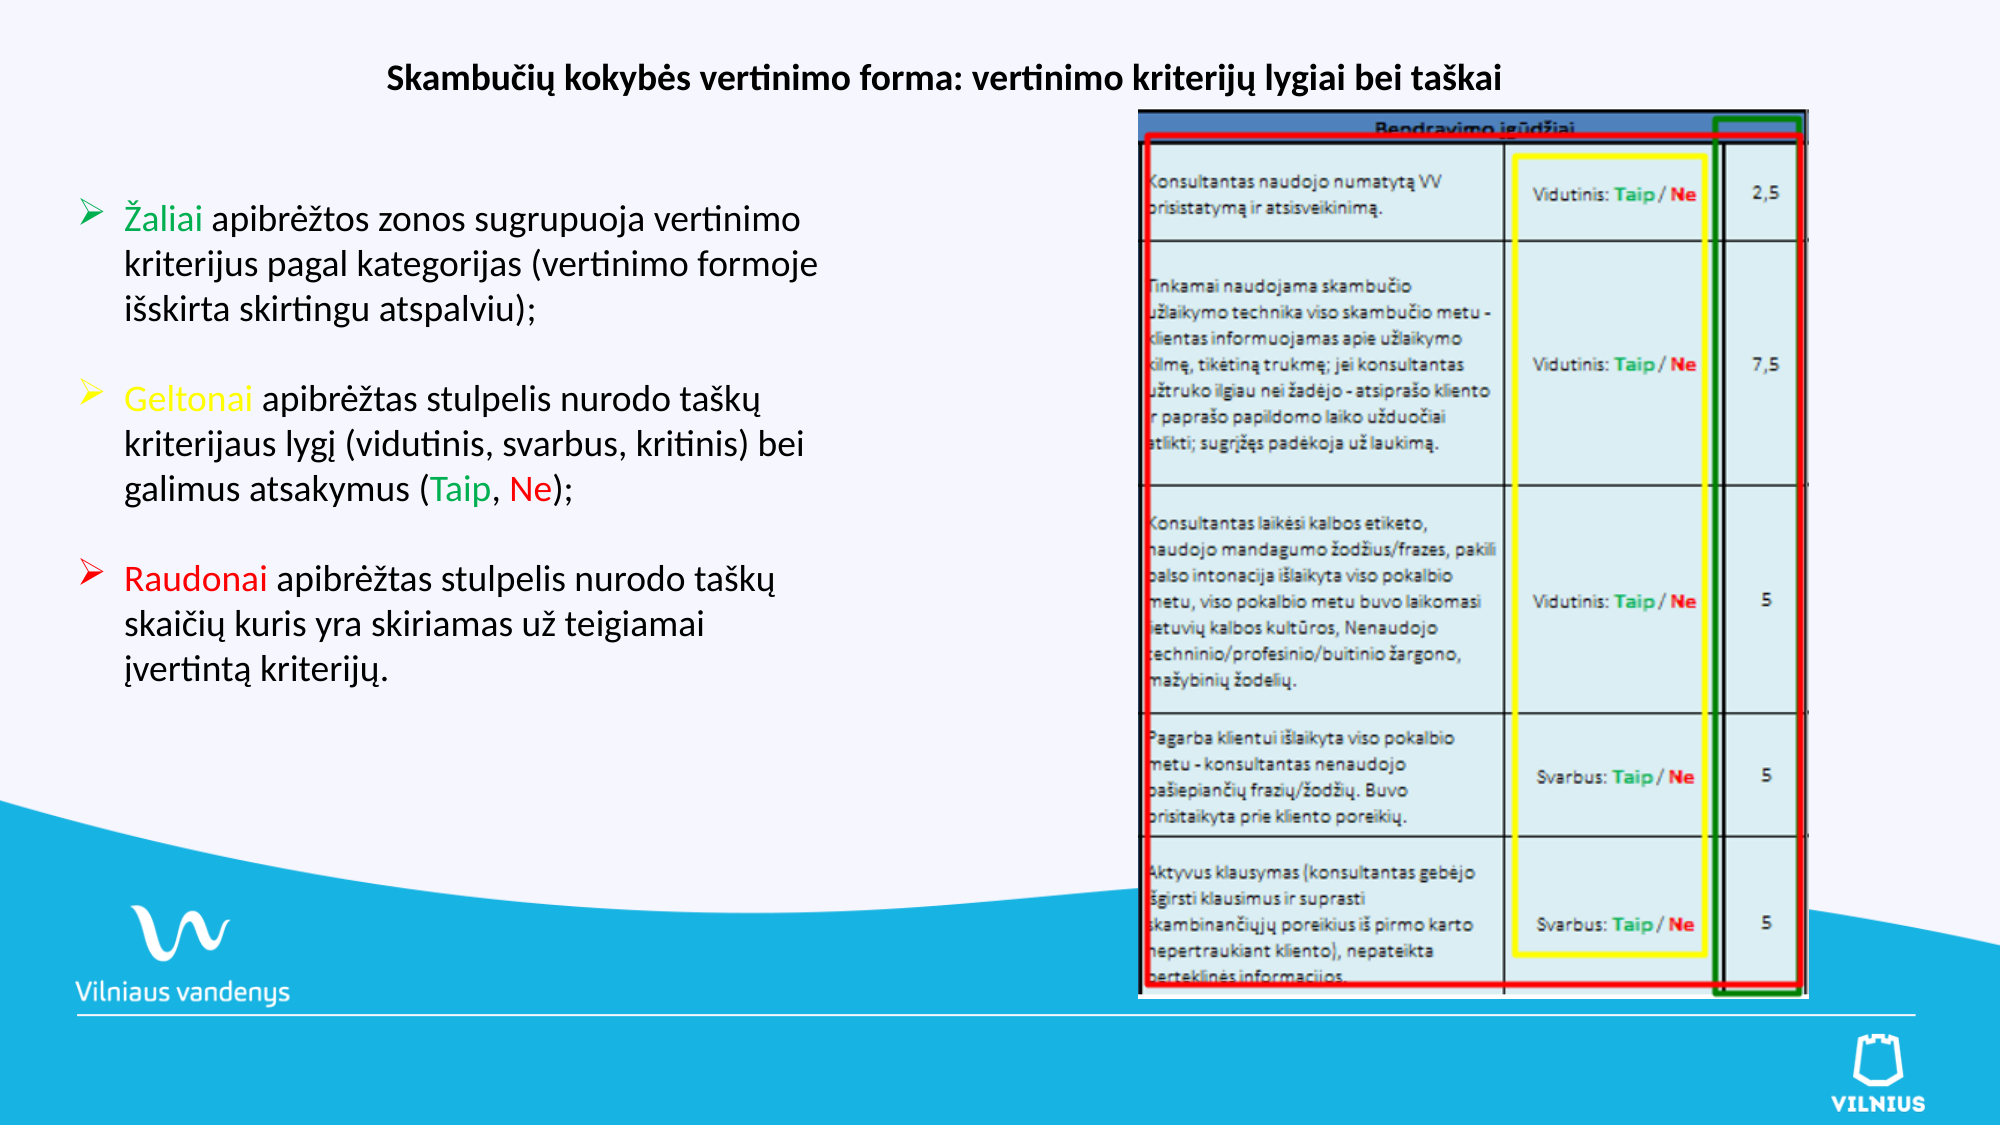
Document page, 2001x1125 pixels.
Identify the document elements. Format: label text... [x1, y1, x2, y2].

picture [0, 108, 2000, 1125]
text_box Skambučių kokybės vertinimo forma: vertinimo kriterijų lygiai bei taškai [371, 45, 1534, 106]
text_box Žaliai apibrėžtos zonos sugrupuoja vertinimo kriterijus pagal kategorijas (vertinimo formoje išskirta skirtingu atspalviu); Geltonai apibrėžtas stulpelis nurodo taškų kriterijaus lygį (vidutinis, svarbus, kritinis) bei galimus atsakymus (Taip, Ne); Raudonai apibrėžtas stulpelis nurodo taškų skaičių kuris yra skiriamas už teigiamai įvertintą kriterijų. [62, 187, 836, 787]
